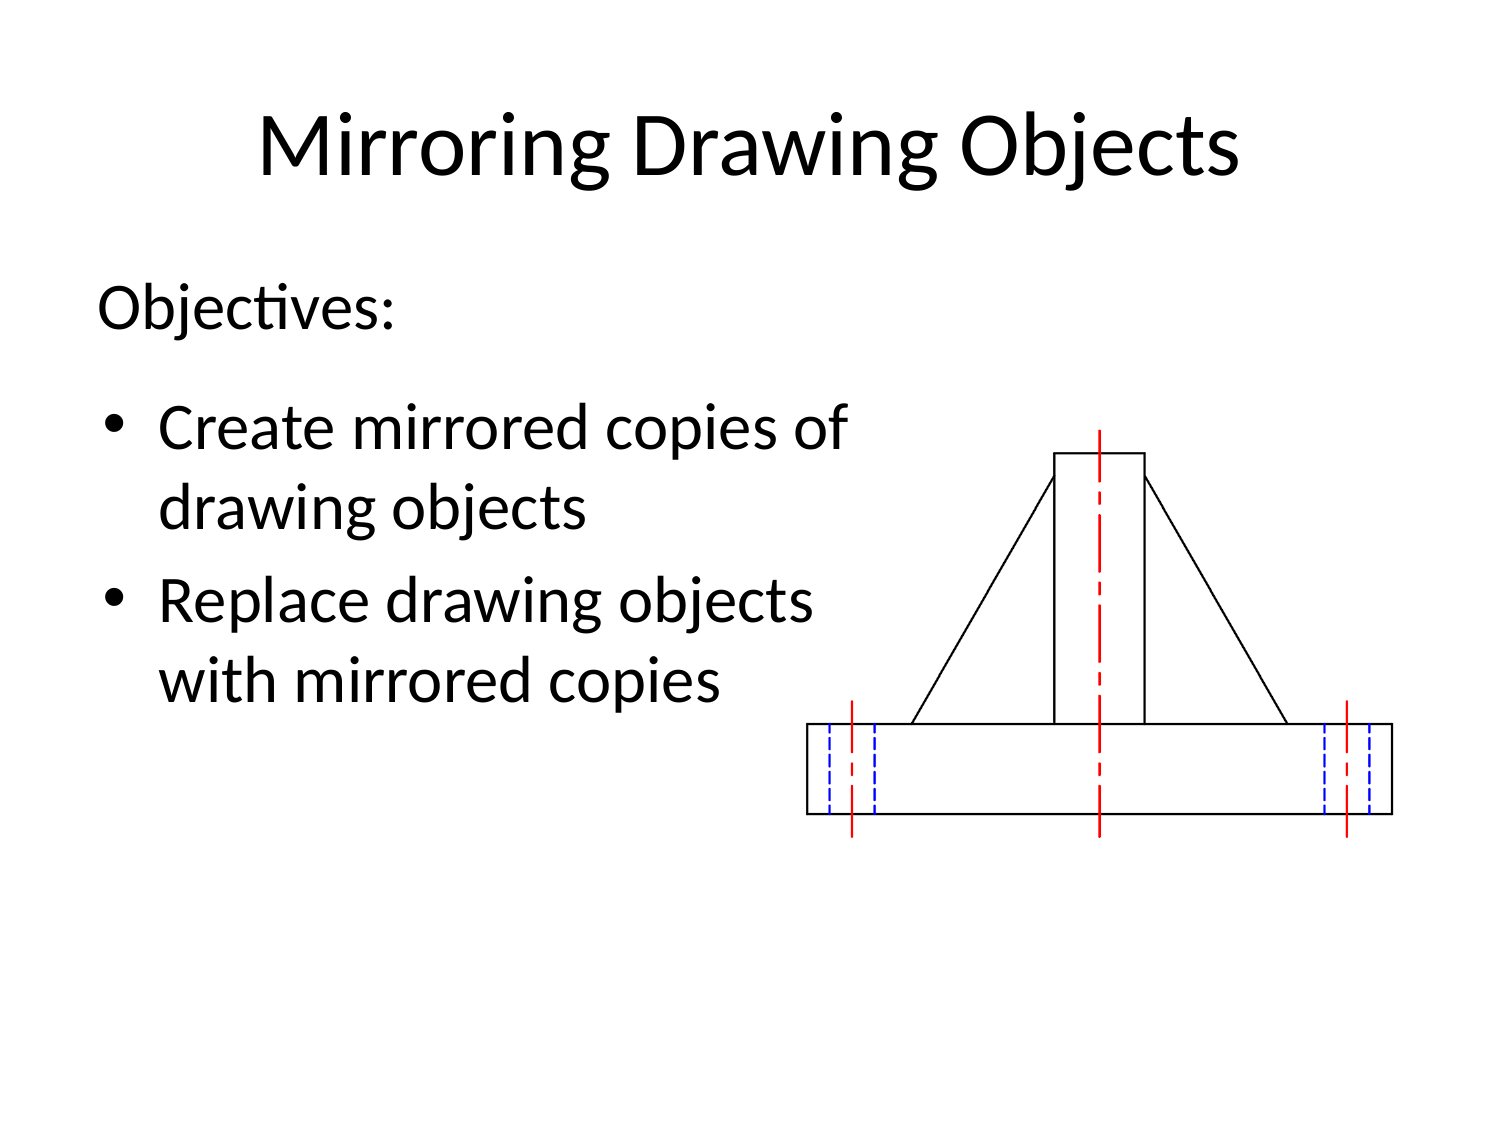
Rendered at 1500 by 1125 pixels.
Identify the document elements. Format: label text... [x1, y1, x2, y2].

text_box Objectives: [37, 237, 413, 350]
title Mirroring Drawing Objects [75, 45, 1425, 233]
picture [799, 424, 1401, 843]
list Create mirrored copies of drawing objects Replace drawing objects with mirrored copies [87, 375, 888, 1075]
